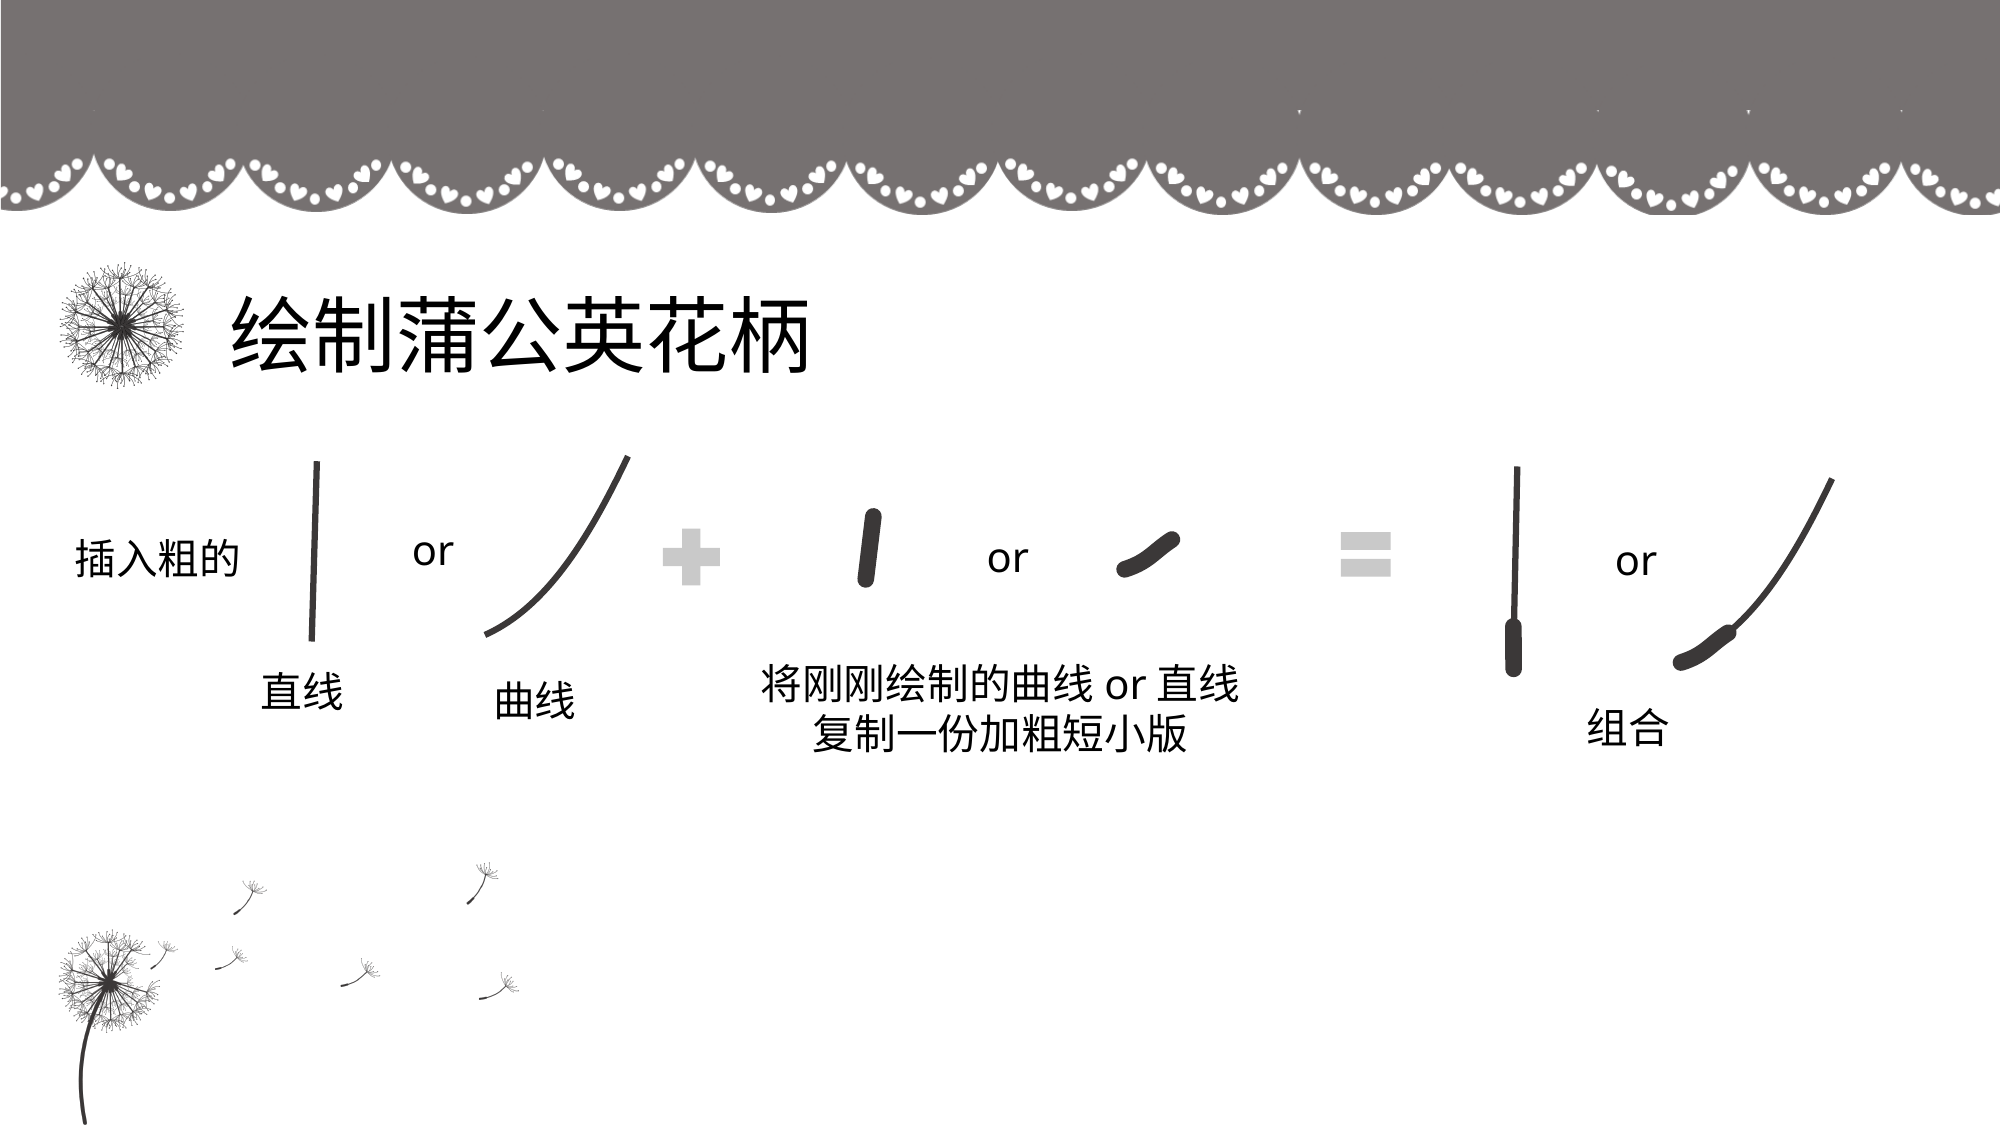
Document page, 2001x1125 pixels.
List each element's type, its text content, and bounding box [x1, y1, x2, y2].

text_box [1340, 531, 1392, 551]
text_box 绘制蒲公英花柄 [214, 276, 828, 391]
text_box 直线 [245, 658, 369, 724]
text_box [1340, 558, 1392, 578]
text_box 曲线 [478, 667, 601, 732]
text_box [484, 455, 629, 636]
text_box 组合 [1572, 694, 1686, 759]
text_box [310, 461, 318, 642]
text_box or [971, 523, 1044, 589]
text_box or [397, 516, 470, 582]
picture [0, 0, 2000, 215]
picture [54, 857, 520, 1125]
text_box [864, 515, 875, 581]
text_box 插入粗的 [59, 525, 266, 591]
text_box 将刚刚绘制的曲线or直线 复制一份加粗短小版 [745, 650, 1256, 766]
text_box or [1599, 526, 1672, 592]
text_box [662, 528, 721, 586]
picture [184, 312, 188, 339]
text_box [1512, 466, 1519, 626]
text_box [1123, 538, 1173, 571]
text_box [1684, 461, 1802, 675]
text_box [58, 262, 184, 389]
